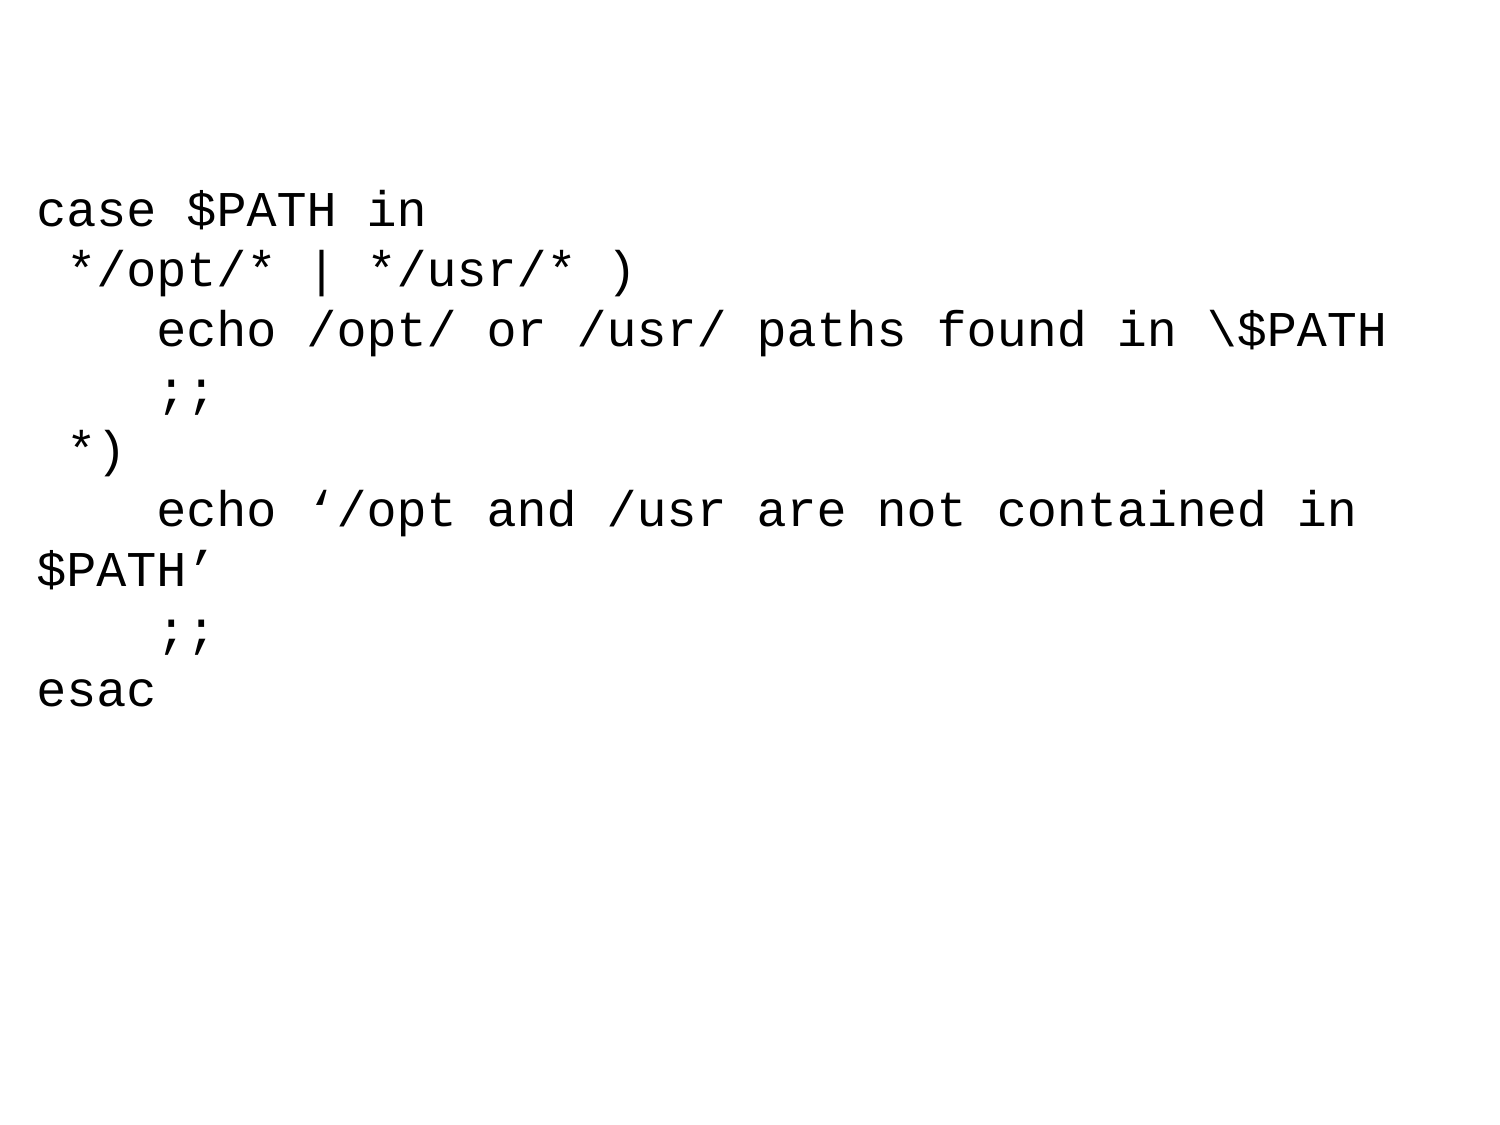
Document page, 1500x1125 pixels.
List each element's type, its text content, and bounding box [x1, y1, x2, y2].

text_box case $PATH in */opt/* | */usr/* ) echo /opt/ or /usr/ paths found in \$PATH ;; *) echo ‘/opt and /usr are not contained in $PATH’ ;; esac [21, 168, 1466, 724]
